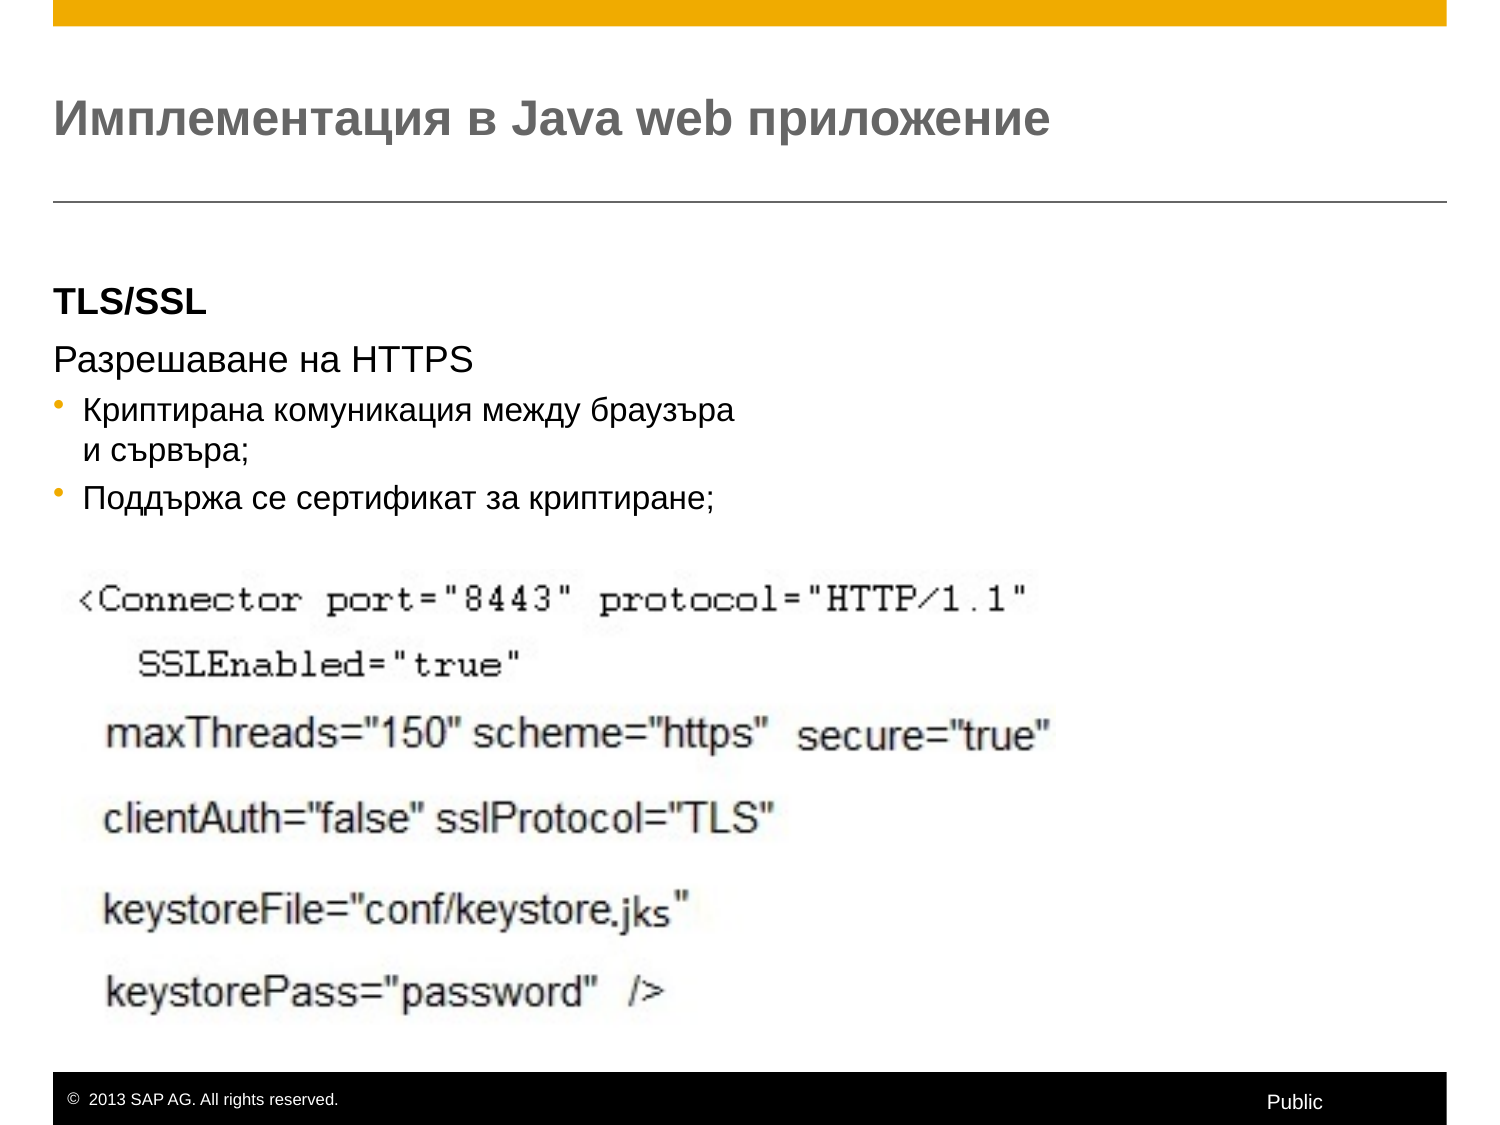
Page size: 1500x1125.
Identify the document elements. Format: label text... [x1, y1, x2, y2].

list TLS/SSL Разрешаване на HTTPS Криптирана комуникация между браузъра и сървъра; Поддържа се сертификат за криптиране; [53, 277, 737, 670]
picture [60, 569, 1056, 1030]
title Имплементация в Java web приложение [53, 53, 1447, 178]
